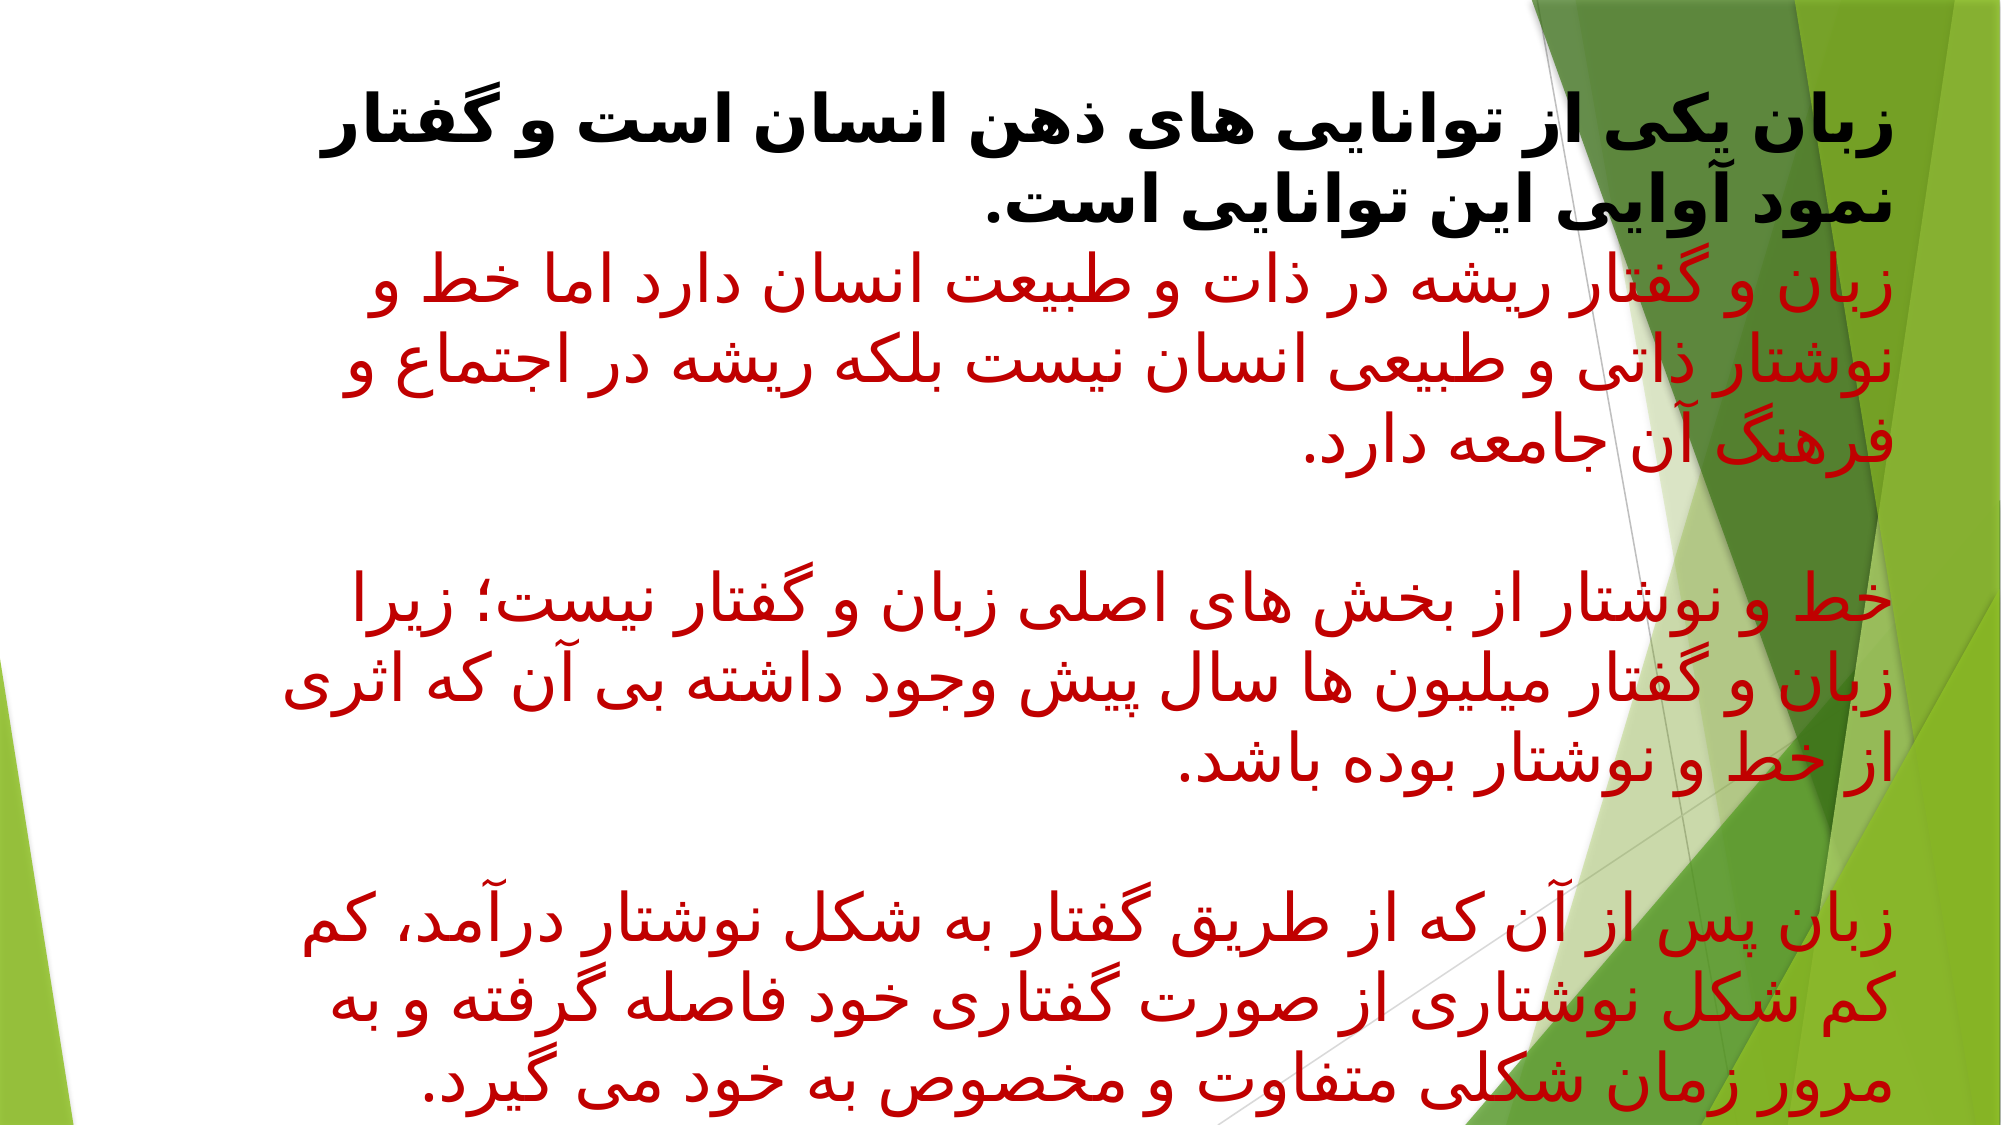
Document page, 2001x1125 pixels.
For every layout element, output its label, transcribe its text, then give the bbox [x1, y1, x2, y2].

text_box زبان یکی از توانایی های ذهن انسان است و گفتار نمود آوایی این توانایی است. زبان و گفتار ریشه در ذات و طبیعت انسان دارد اما خط و نوشتار ذاتی و طبیعی انسان نیست بلکه ریشه در اجتماع و فرهنگ آن جامعه دارد. خط و نوشتار از بخش های اصلی زبان و گفتار نیست؛ زیرا زبان و گفتار میلیون ها سال پیش وجود داشته بی آن که اثری از خط و نوشتار بوده باشد. زبان پس از آن که از طریق گفتار به شکل نوشتار درآمد، کم کم شکل نوشتاری از صورت گفتاری خود فاصله گرفته و به مرور زمان شکلی متفاوت و مخصوص به خود می گیرد. [211, 68, 1913, 1125]
